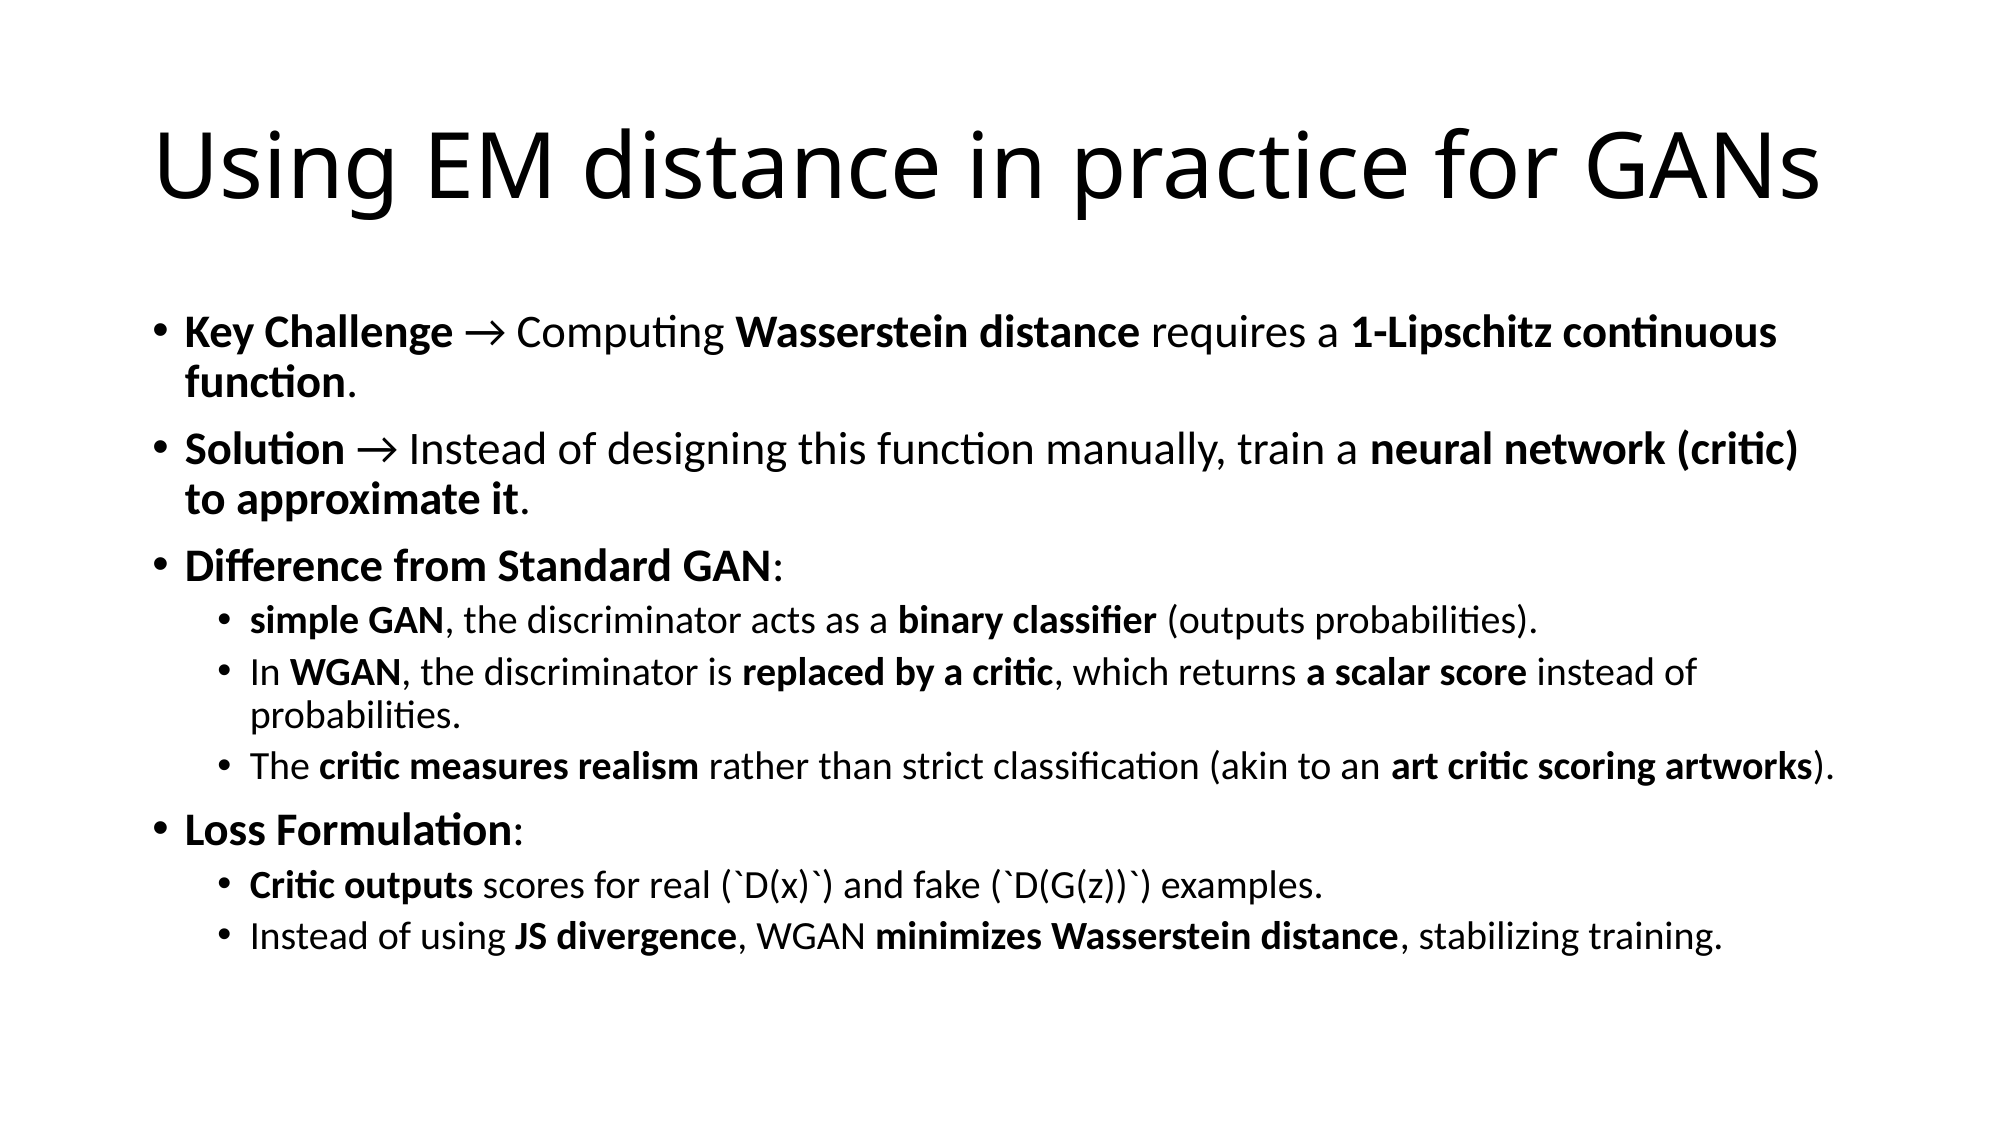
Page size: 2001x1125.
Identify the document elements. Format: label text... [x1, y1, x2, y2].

list Key Challenge → Computing Wasserstein distance requires a 1-Lipschitz continuous function. Solution → Instead of designing this function manually, train a neural network (critic) to approximate it. Difference from Standard GAN: simple GAN, the discriminator acts as a binary classifier (outputs probabilities). In WGAN, the discriminator is replaced by a critic, which returns a scalar score instead of probabilities. The critic measures realism rather than strict classification (akin to an art critic scoring artworks). Loss Formulation: Critic outputs scores for real (`D(x)`) and fake (`D(G(z))`) examples. Instead of using JS divergence, WGAN minimizes Wasserstein distance, stabilizing training. [137, 299, 1863, 1014]
title Using EM distance in practice for GANs [137, 59, 1863, 278]
